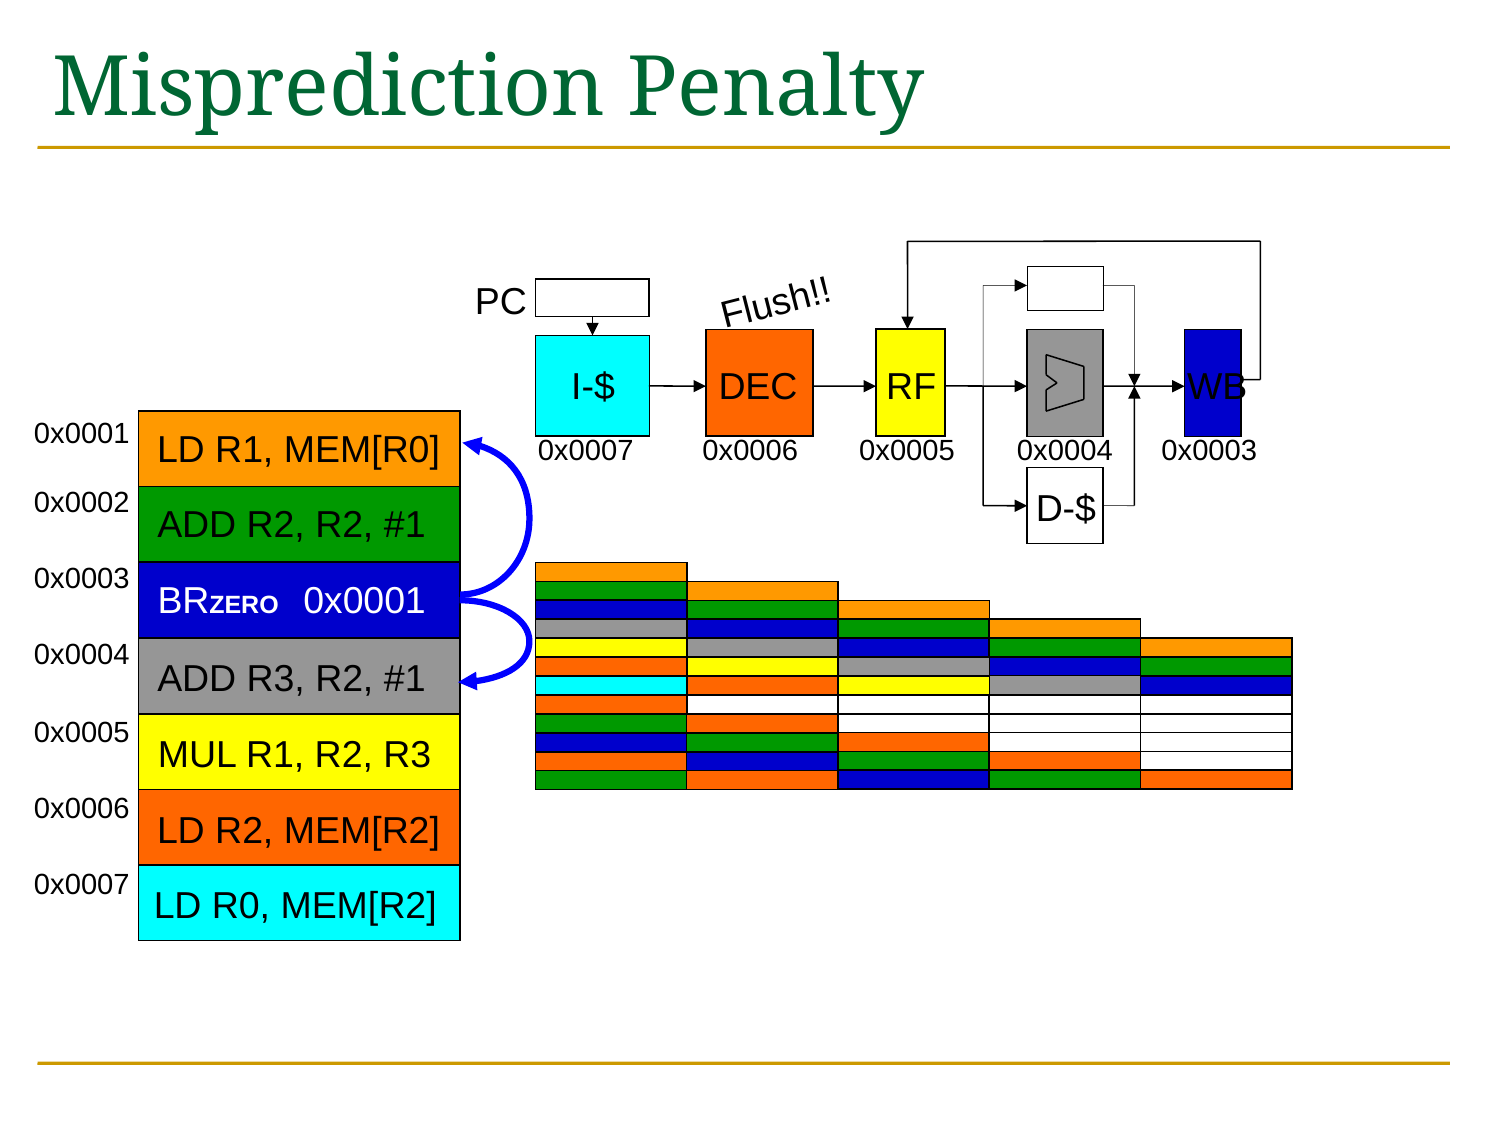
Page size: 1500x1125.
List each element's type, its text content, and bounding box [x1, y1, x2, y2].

text_box [1128, 386, 1141, 505]
text_box [145, 790, 461, 865]
text_box [138, 832, 142, 858]
text_box [686, 751, 837, 770]
text_box [837, 751, 989, 770]
text_box 0x0003 [1146, 424, 1273, 474]
text_box [1140, 638, 1292, 657]
text_box WB [1172, 354, 1263, 415]
text_box [535, 751, 686, 770]
text_box [686, 638, 837, 657]
text_box MUL R1, R2, R3 [143, 722, 447, 783]
text_box [535, 695, 686, 713]
text_box [535, 637, 687, 657]
text_box [1027, 266, 1103, 311]
text_box [686, 770, 837, 790]
text_box 0x0005 [844, 423, 970, 474]
text_box [989, 657, 1140, 675]
text_box [1027, 329, 1103, 437]
text_box [145, 638, 461, 713]
text_box ADD R2, R2, #1 [142, 492, 441, 553]
text_box [983, 279, 1028, 292]
text_box [535, 335, 650, 437]
text_box [839, 619, 990, 638]
text_box [686, 732, 837, 751]
text_box [535, 600, 687, 619]
text_box 0x0001 [19, 406, 145, 457]
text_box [1045, 354, 1085, 412]
text_box BRZERO 0x0001 [142, 568, 441, 629]
text_box [989, 732, 1141, 751]
text_box [983, 499, 1028, 512]
text_box [989, 751, 1141, 770]
text_box [145, 563, 461, 638]
text_box [686, 657, 839, 676]
text_box [837, 770, 989, 790]
text_box LD R1, MEM[R0] [142, 417, 456, 478]
text_box DEC [703, 354, 813, 415]
text_box 0x0007 [19, 858, 145, 909]
text_box [1140, 676, 1292, 695]
text_box 0x0005 [19, 705, 145, 756]
text_box [876, 415, 946, 423]
text_box [813, 380, 877, 393]
text_box [648, 379, 703, 393]
text_box [1027, 537, 1103, 544]
text_box [542, 278, 649, 317]
text_box [705, 329, 813, 354]
text_box [586, 316, 599, 336]
text_box [1027, 467, 1103, 477]
text_box D-$ [1021, 477, 1129, 537]
text_box [138, 865, 461, 941]
text_box [535, 657, 686, 676]
text_box 0x0006 [19, 781, 145, 832]
text_box [138, 457, 142, 476]
text_box [989, 675, 1141, 695]
text_box ADD R3, R2, #1 [142, 647, 441, 707]
text_box [460, 438, 530, 595]
text_box 0x0006 [687, 423, 813, 474]
text_box [535, 676, 686, 695]
text_box [145, 713, 461, 790]
text_box [686, 713, 837, 732]
text_box [1141, 732, 1292, 751]
text_box [535, 562, 687, 581]
text_box [1141, 713, 1292, 732]
text_box LD R0, MEM[R2] [138, 873, 452, 934]
text_box LD R2, MEM[R2] [142, 798, 456, 859]
text_box [535, 581, 687, 600]
text_box [876, 329, 946, 354]
text_box [686, 676, 838, 695]
text_box [1141, 695, 1292, 713]
text_box Flush!! [699, 251, 862, 348]
text_box [145, 411, 461, 486]
text_box I-$ [556, 354, 630, 415]
text_box [535, 619, 687, 637]
text_box [138, 526, 142, 551]
text_box [138, 602, 142, 627]
text_box 0x0004 [19, 627, 145, 678]
text_box [535, 713, 686, 732]
text_box PC [460, 269, 542, 329]
text_box [984, 379, 1028, 393]
text_box [535, 732, 686, 751]
text_box [458, 600, 530, 688]
text_box [138, 678, 142, 705]
text_box [837, 695, 989, 713]
text_box [687, 600, 839, 619]
text_box 0x0003 [19, 551, 145, 602]
title Misprediction Penalty [37, 24, 1450, 200]
text_box [138, 756, 143, 781]
text_box [686, 695, 837, 713]
text_box [705, 415, 813, 423]
text_box [901, 241, 914, 330]
text_box [687, 581, 839, 600]
text_box [989, 638, 1140, 657]
text_box [687, 619, 839, 638]
text_box [838, 676, 990, 695]
text_box [1140, 657, 1292, 676]
text_box [837, 732, 989, 751]
text_box [990, 619, 1141, 638]
text_box RF [871, 354, 952, 415]
text_box [989, 713, 1141, 732]
text_box [837, 713, 989, 732]
text_box [1141, 751, 1292, 770]
text_box [989, 770, 1141, 790]
text_box [1184, 415, 1242, 424]
text_box [839, 600, 990, 619]
text_box 0x0004 [1002, 424, 1128, 474]
text_box [145, 486, 461, 563]
text_box 0x0007 [523, 423, 649, 474]
text_box [535, 770, 686, 790]
text_box [1141, 770, 1292, 790]
text_box [839, 657, 989, 676]
text_box [837, 638, 989, 657]
text_box 0x0002 [19, 476, 145, 526]
text_box [989, 695, 1141, 713]
text_box [1128, 285, 1141, 387]
text_box [1184, 329, 1242, 354]
